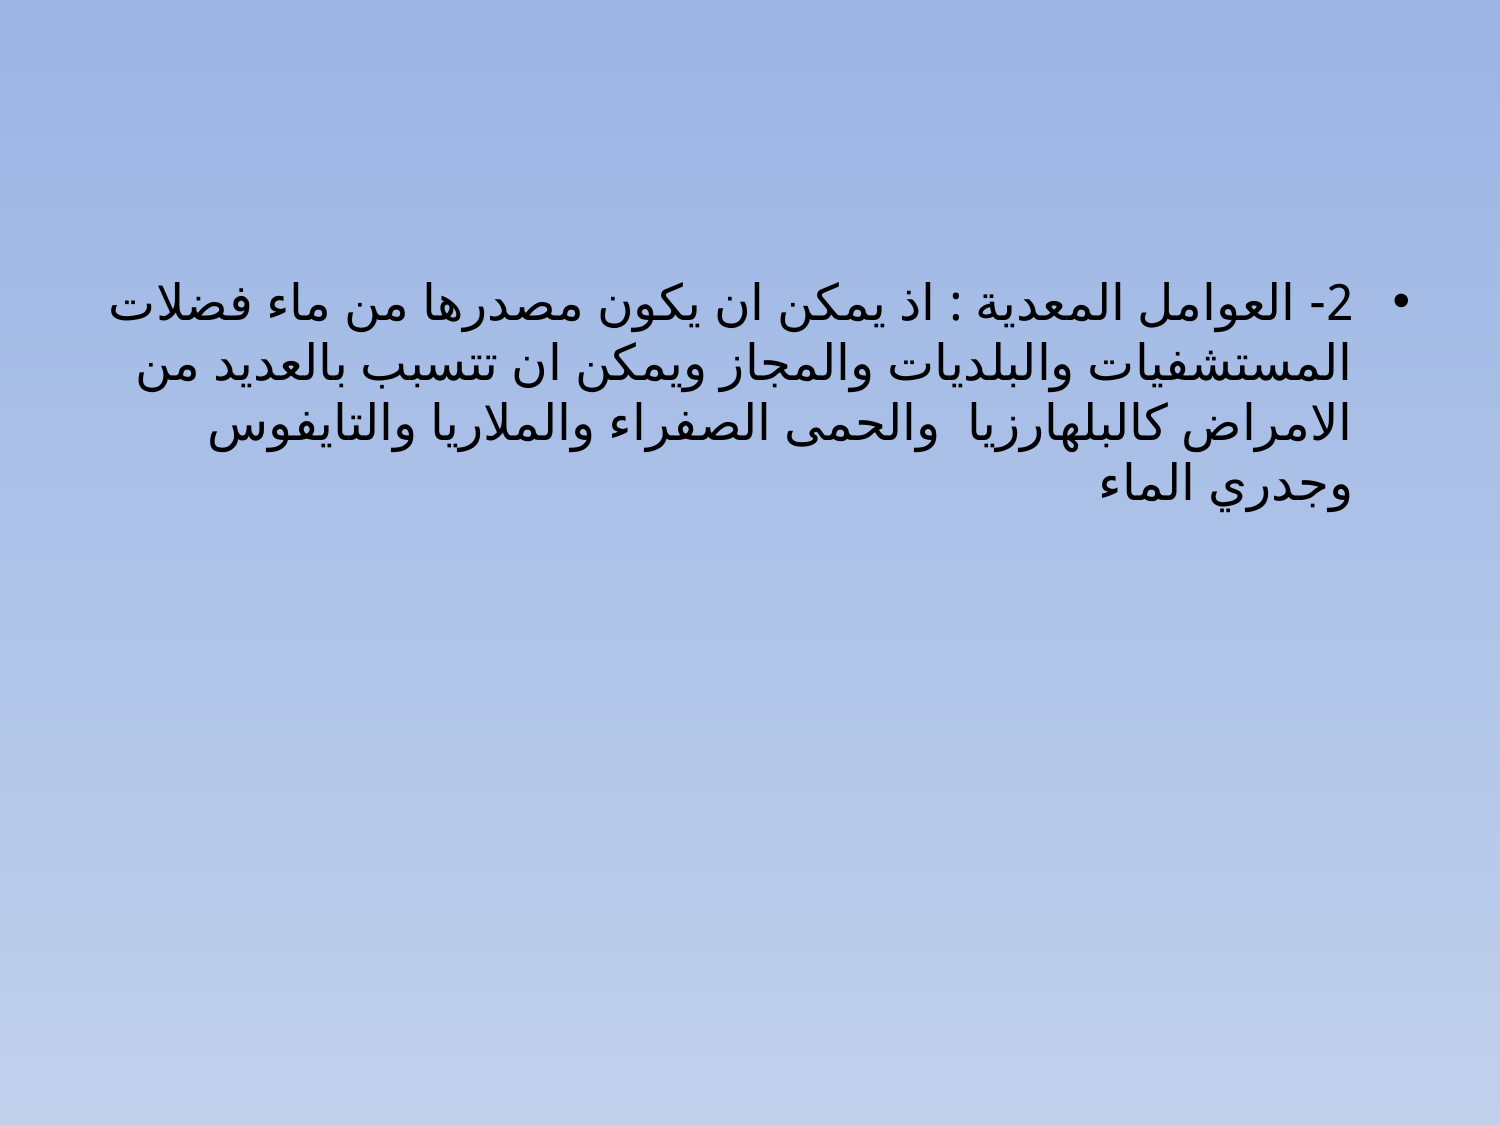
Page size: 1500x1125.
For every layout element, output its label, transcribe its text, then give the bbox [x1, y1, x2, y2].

list 2- العوامل المعدية : اذ يمكن ان يكون مصدرها من ماء فضلات المستشفيات والبلديات والمجاز ويمكن ان تتسبب بالعديد من الامراض كالبلهارزيا والحمى الصفراء والملاريا والتايفوس وجدري الماء [75, 262, 1425, 1005]
